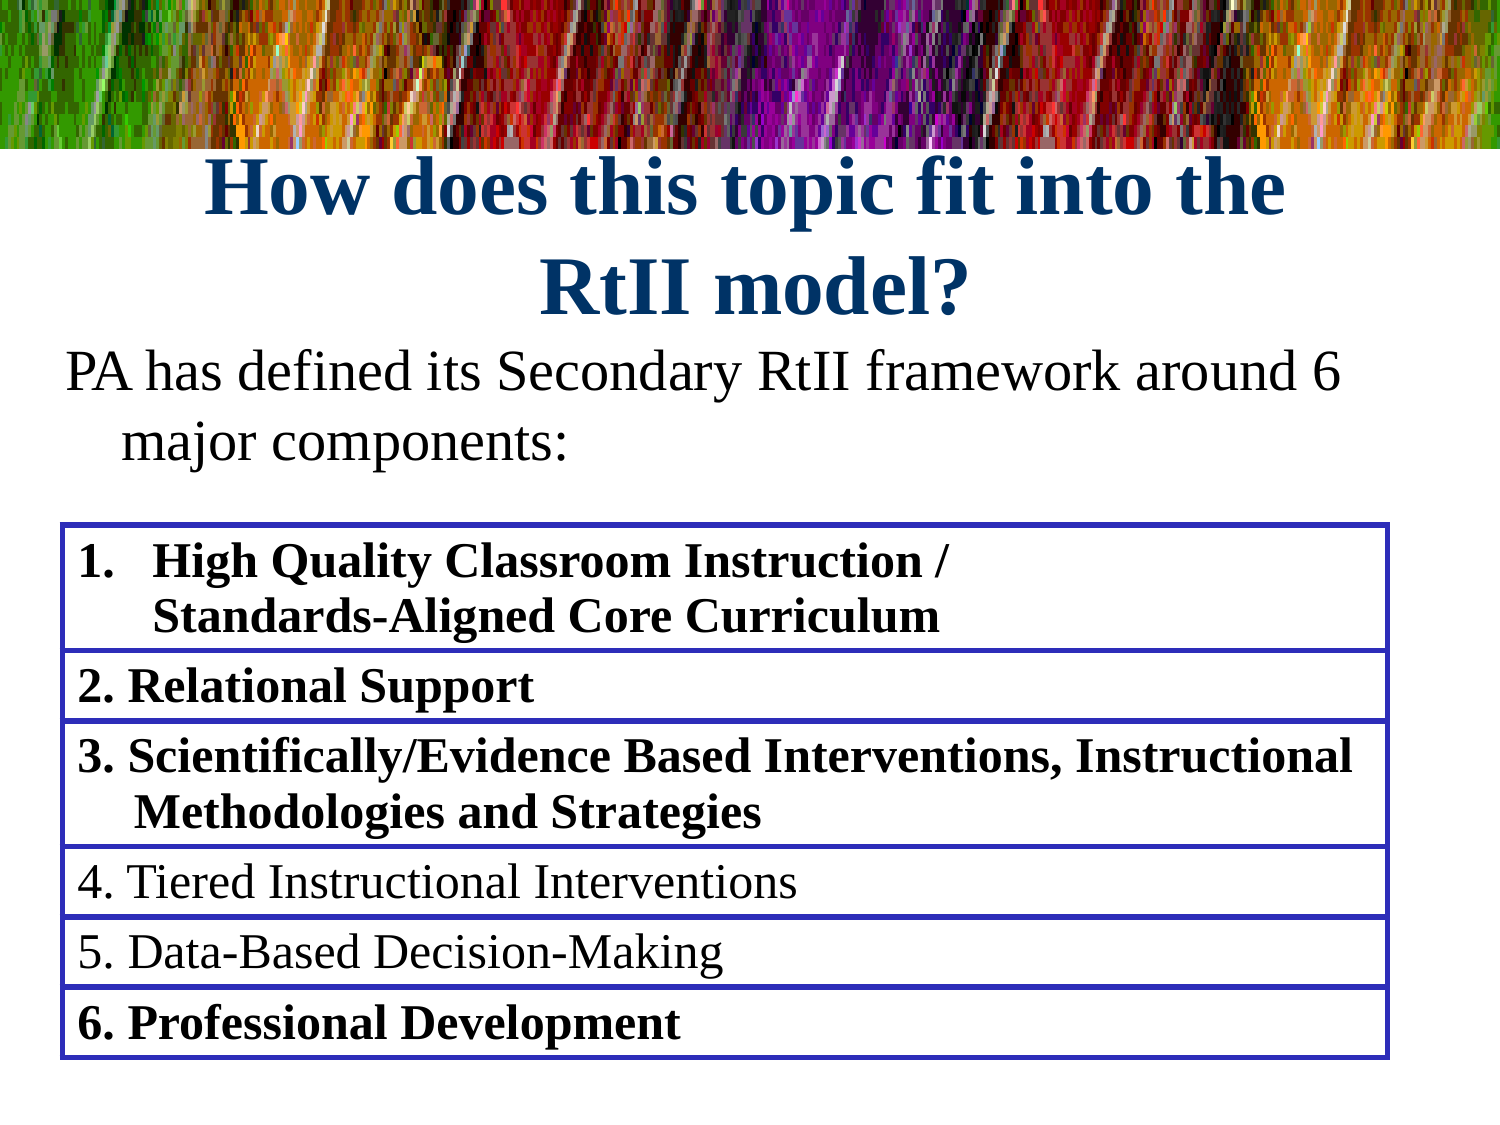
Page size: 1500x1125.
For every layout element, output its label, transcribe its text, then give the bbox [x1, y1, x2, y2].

table_cell 2. Relational Support [65, 653, 1385, 718]
title How does this topic fit into the RtII model? [49, 137, 1463, 324]
picture [0, 0, 1500, 149]
list PA has defined its Secondary RtII framework around 6 major components: [49, 324, 1463, 1001]
table_cell 5. Data-Based Decision-Making [65, 920, 1385, 984]
table_header High Quality Classroom Instruction / Standards-Aligned Core Curriculum [65, 528, 1385, 648]
table_cell 4. Tiered Instructional Interventions [65, 849, 1385, 914]
table_cell 6. Professional Development [65, 990, 1385, 1055]
table_cell 3. Scientifically/Evidence Based Interventions, Instructional Methodologies and Strategies [65, 724, 1385, 844]
